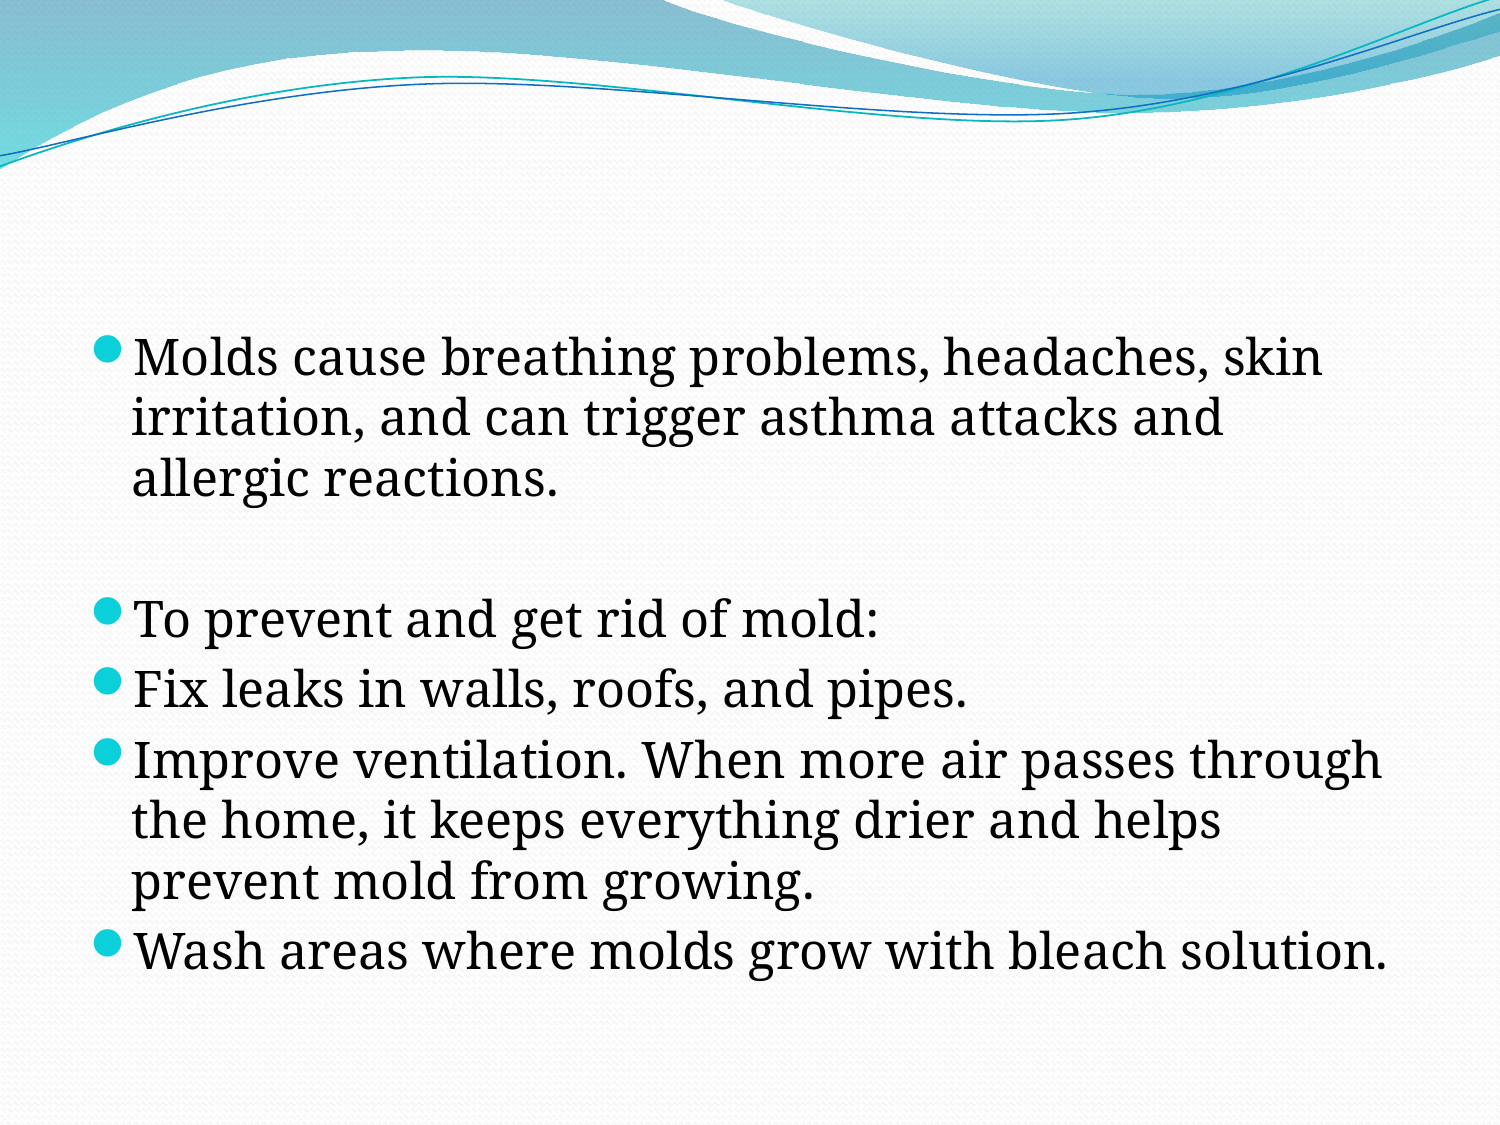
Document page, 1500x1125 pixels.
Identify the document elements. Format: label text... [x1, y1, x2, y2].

list Molds cause breathing problems, headaches, skin irritation, and can trigger asthma attacks and allergic reactions. To prevent and get rid of mold: Fix leaks in walls, roofs, and pipes. Improve ventilation. When more air passes through the home, it keeps everything drier and helps prevent mold from growing. Wash areas where molds grow with bleach solution. [75, 317, 1425, 1038]
